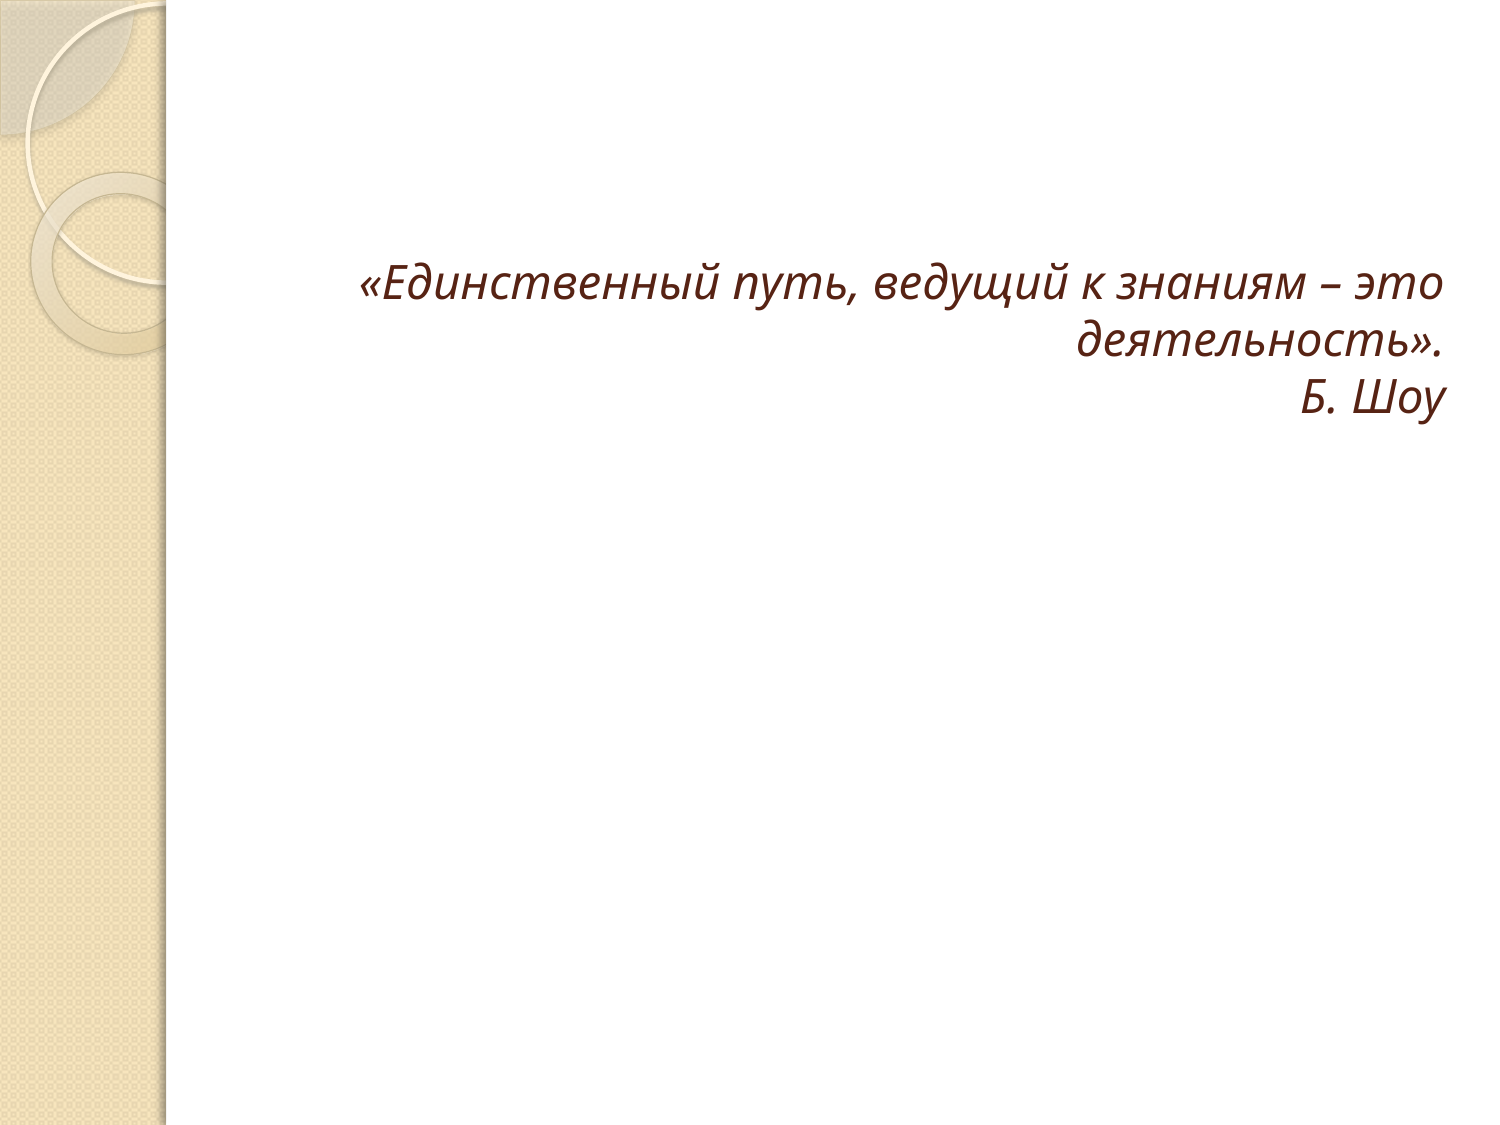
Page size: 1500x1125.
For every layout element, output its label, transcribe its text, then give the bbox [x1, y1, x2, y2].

title «Единственный путь, ведущий к знаниям – это деятельность». Б. Шоу [230, 243, 1461, 431]
